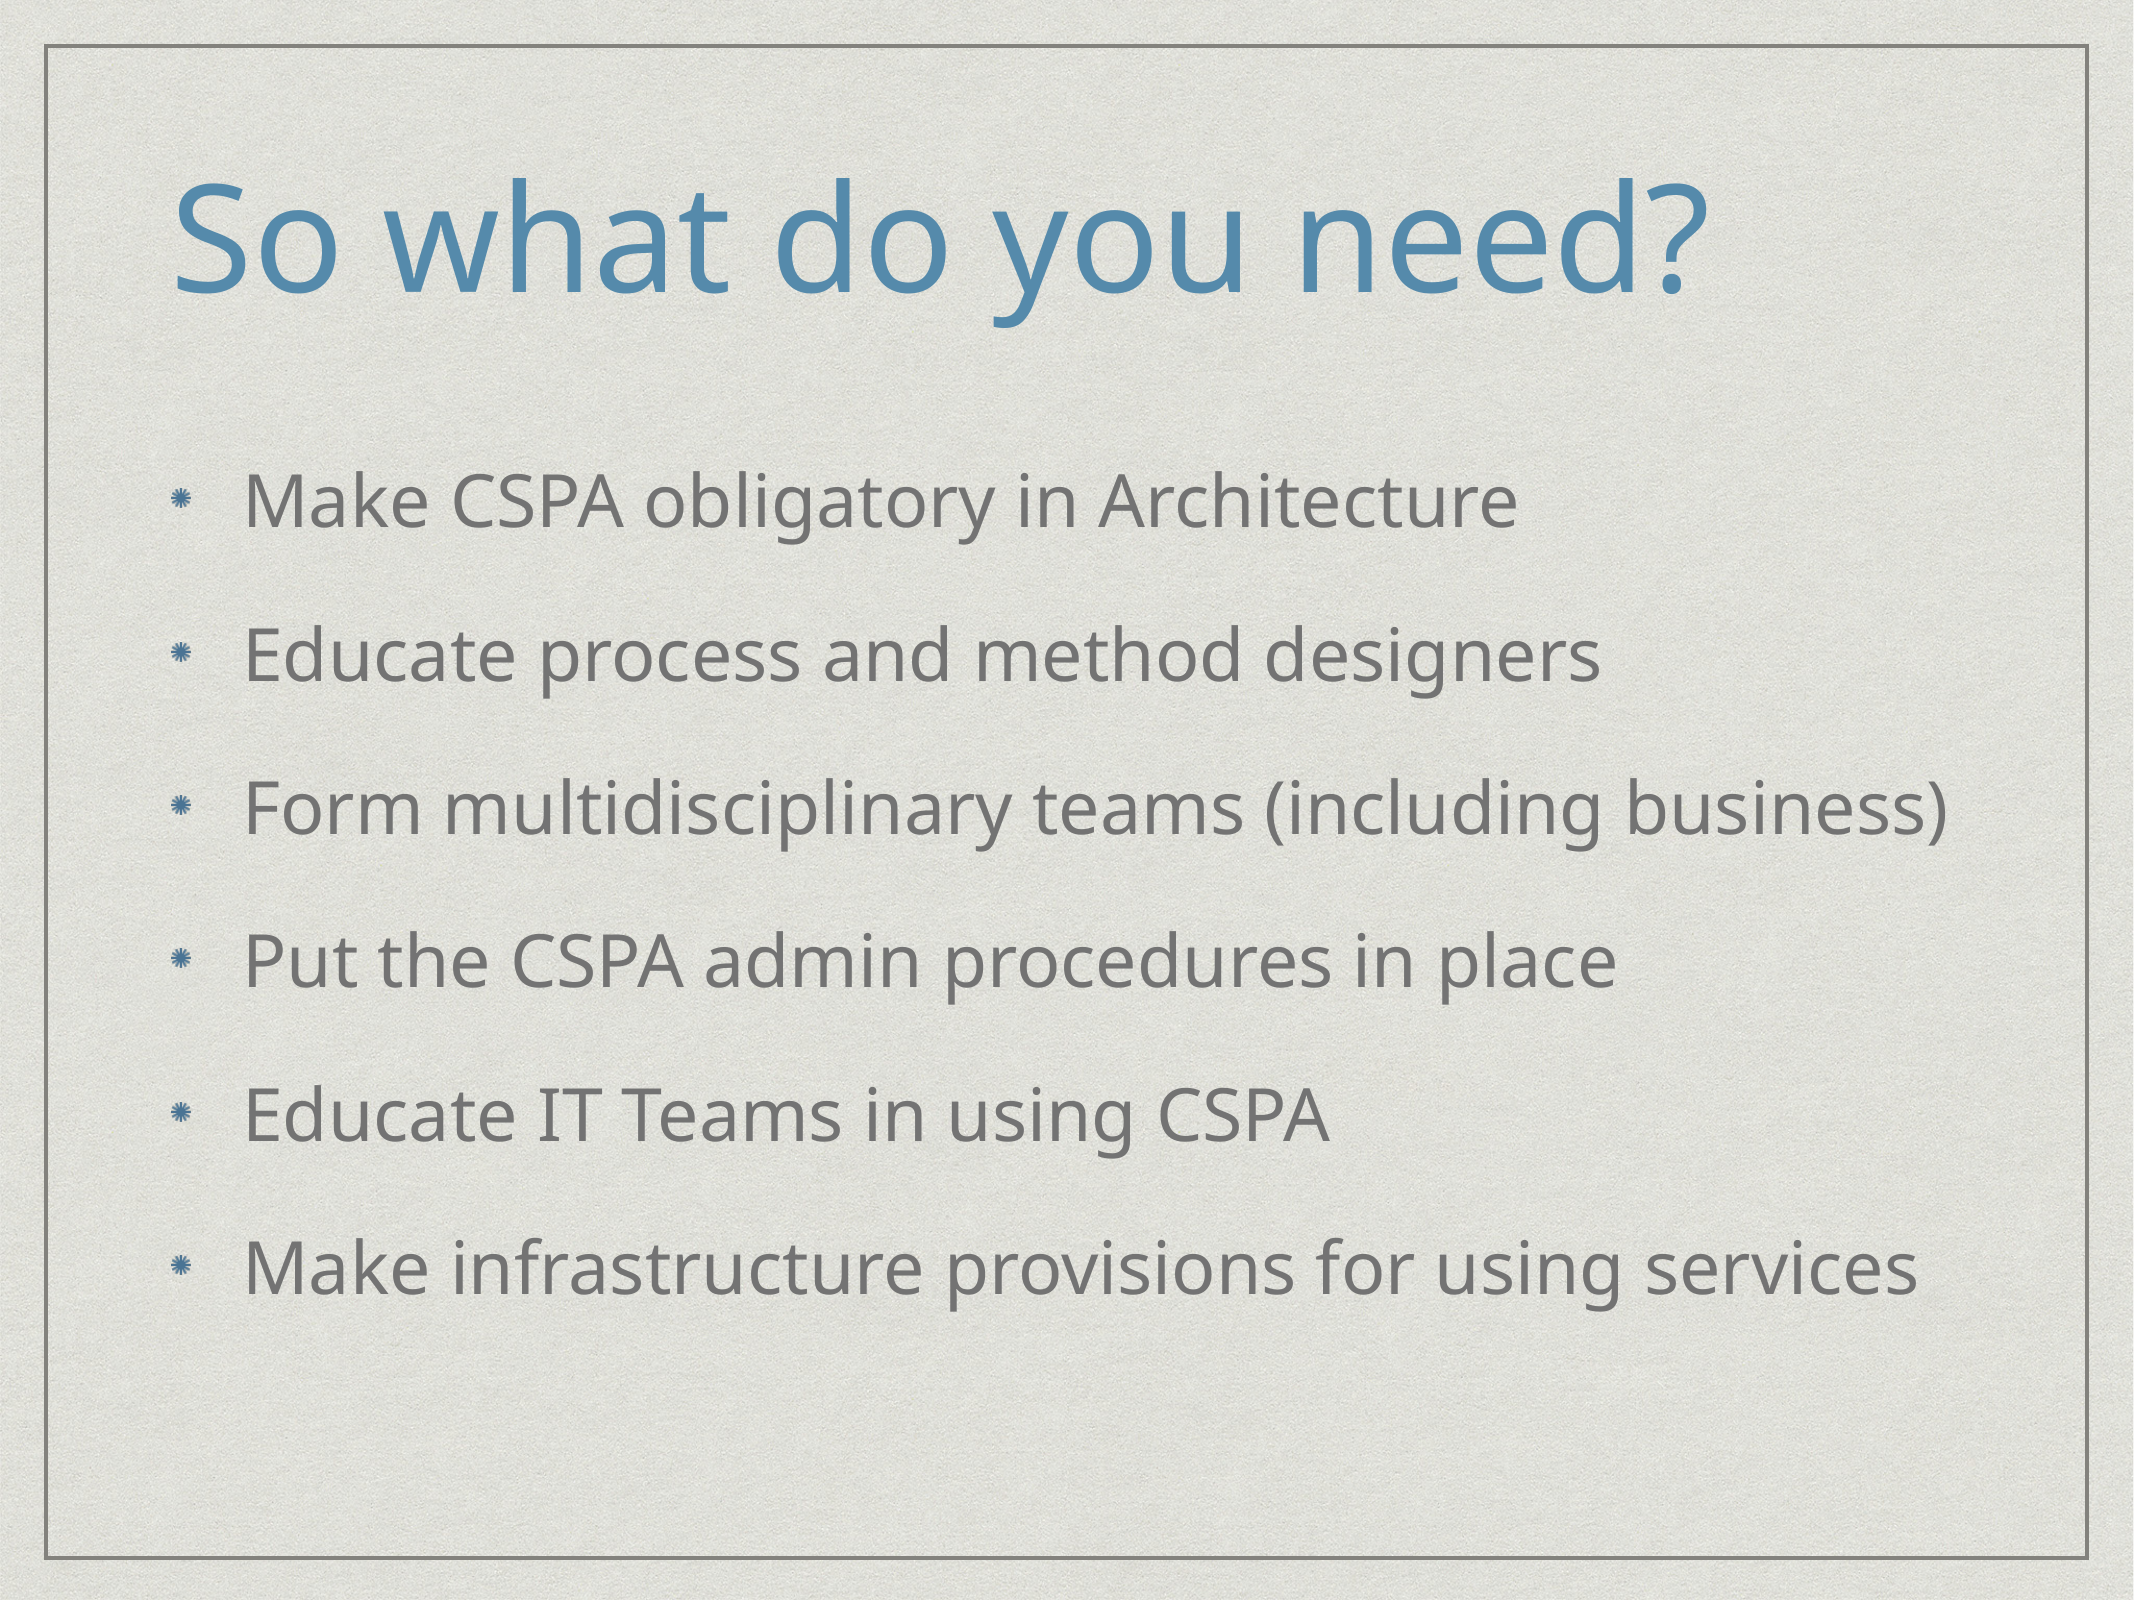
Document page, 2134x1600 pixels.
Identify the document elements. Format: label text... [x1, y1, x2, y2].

title So what do you need? [170, 43, 1963, 445]
list Make CSPA obligatory in Architecture Educate process and method designers Form multidisciplinary teams (including business) Put the CSPA admin procedures in place Educate IT Teams in using CSPA Make infrastructure provisions for using services [170, 453, 1963, 1393]
picture [0, 0, 2134, 1600]
